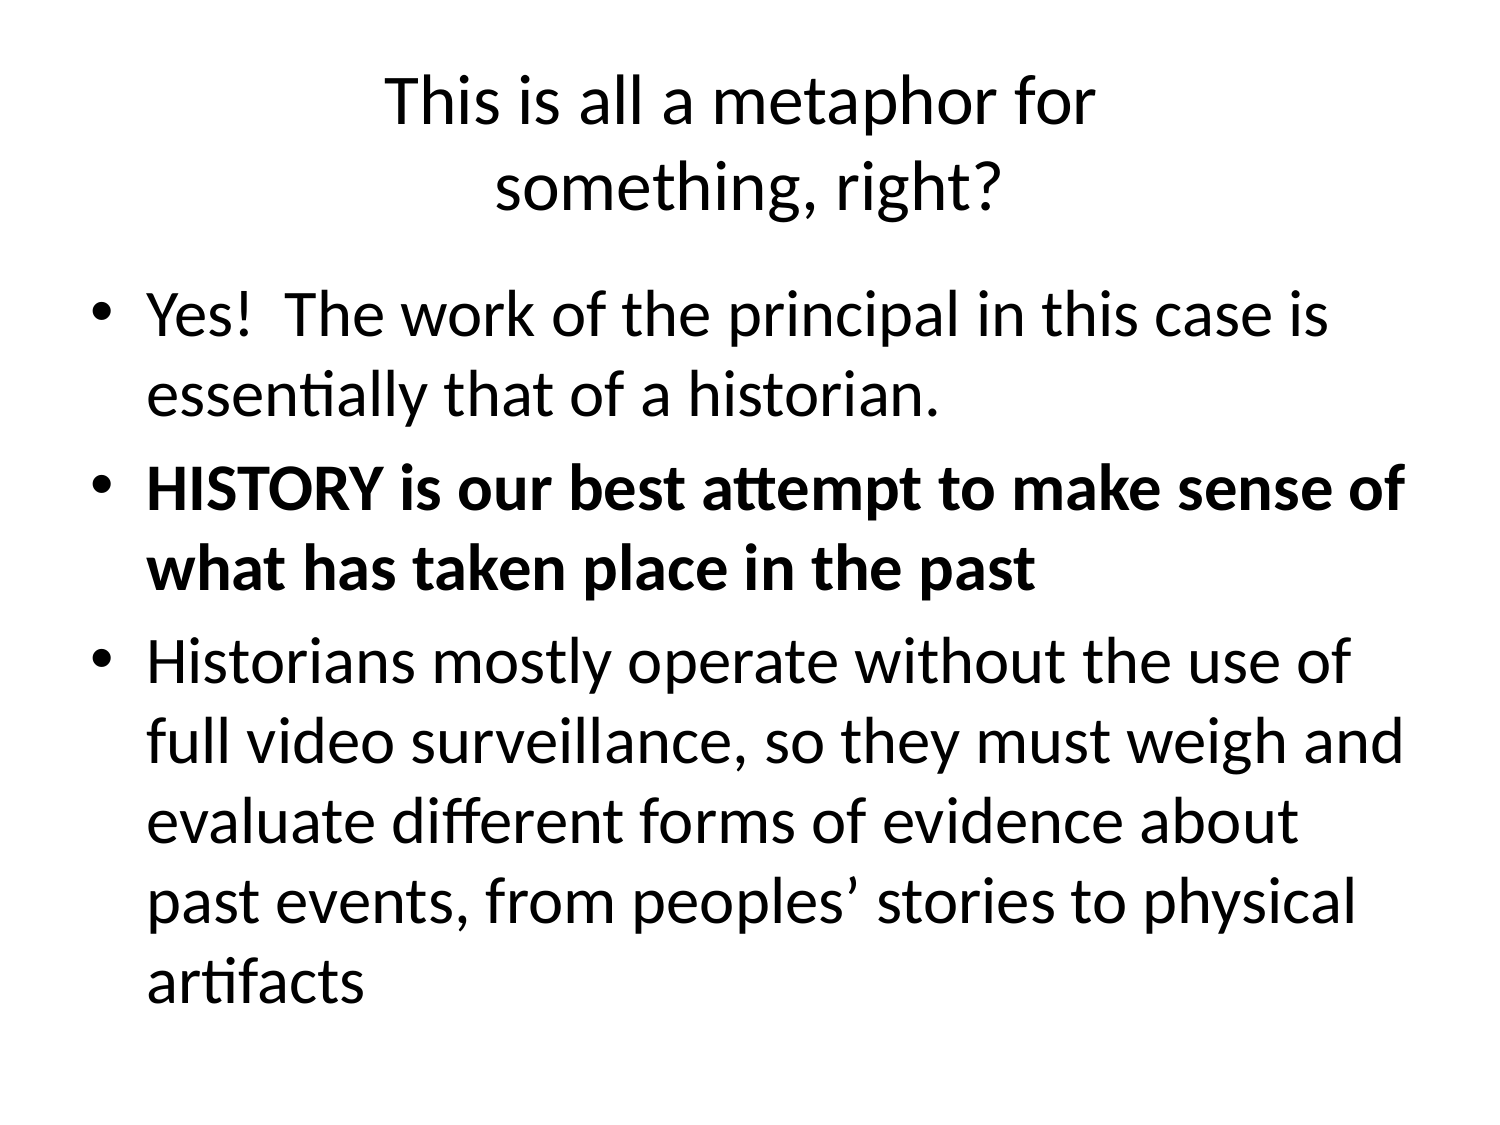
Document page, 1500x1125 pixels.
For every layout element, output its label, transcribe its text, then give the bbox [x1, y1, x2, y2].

list Yes! The work of the principal in this case is essentially that of a historian. HISTORY is our best attempt to make sense of what has taken place in the past Historians mostly operate without the use of full video surveillance, so they must weigh and evaluate different forms of evidence about past events, from peoples’ stories to physical artifacts [75, 262, 1425, 1068]
title This is all a metaphor for something, right? [75, 45, 1425, 233]
